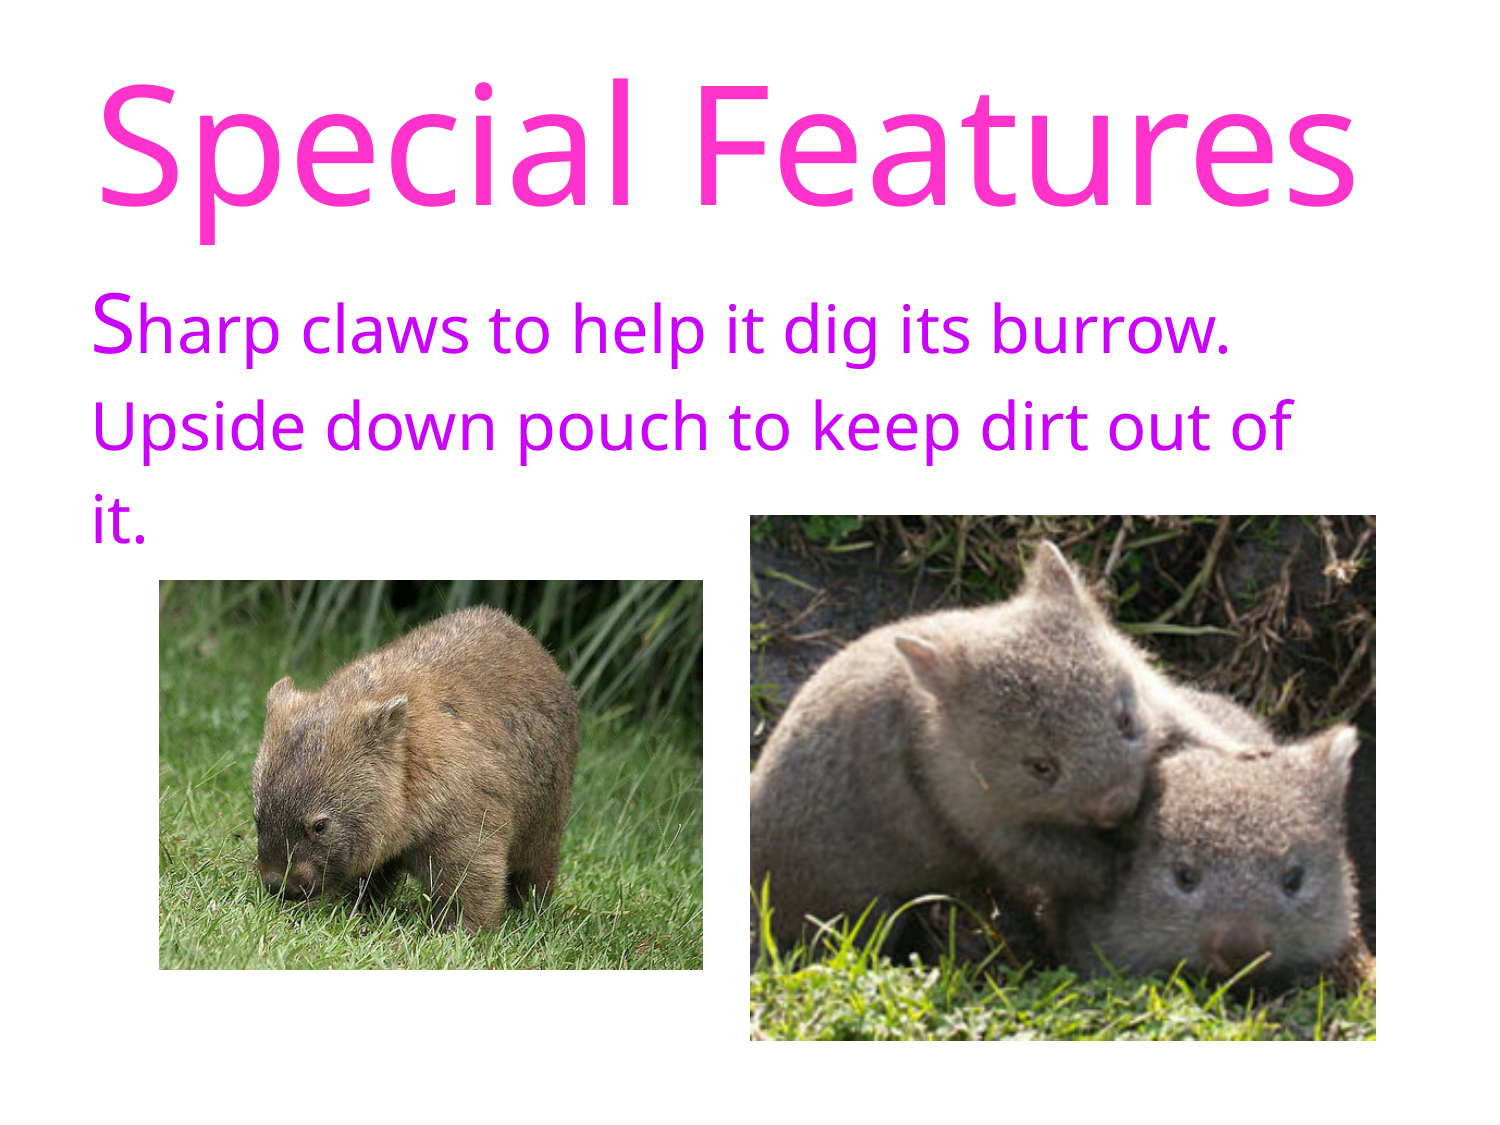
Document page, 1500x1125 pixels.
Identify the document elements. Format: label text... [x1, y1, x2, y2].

title Special Features [75, 45, 1425, 233]
picture [749, 514, 1377, 1041]
picture [159, 580, 703, 970]
list Sharp claws to help it dig its burrow. Upside down pouch to keep dirt out of it. [75, 262, 1425, 1005]
